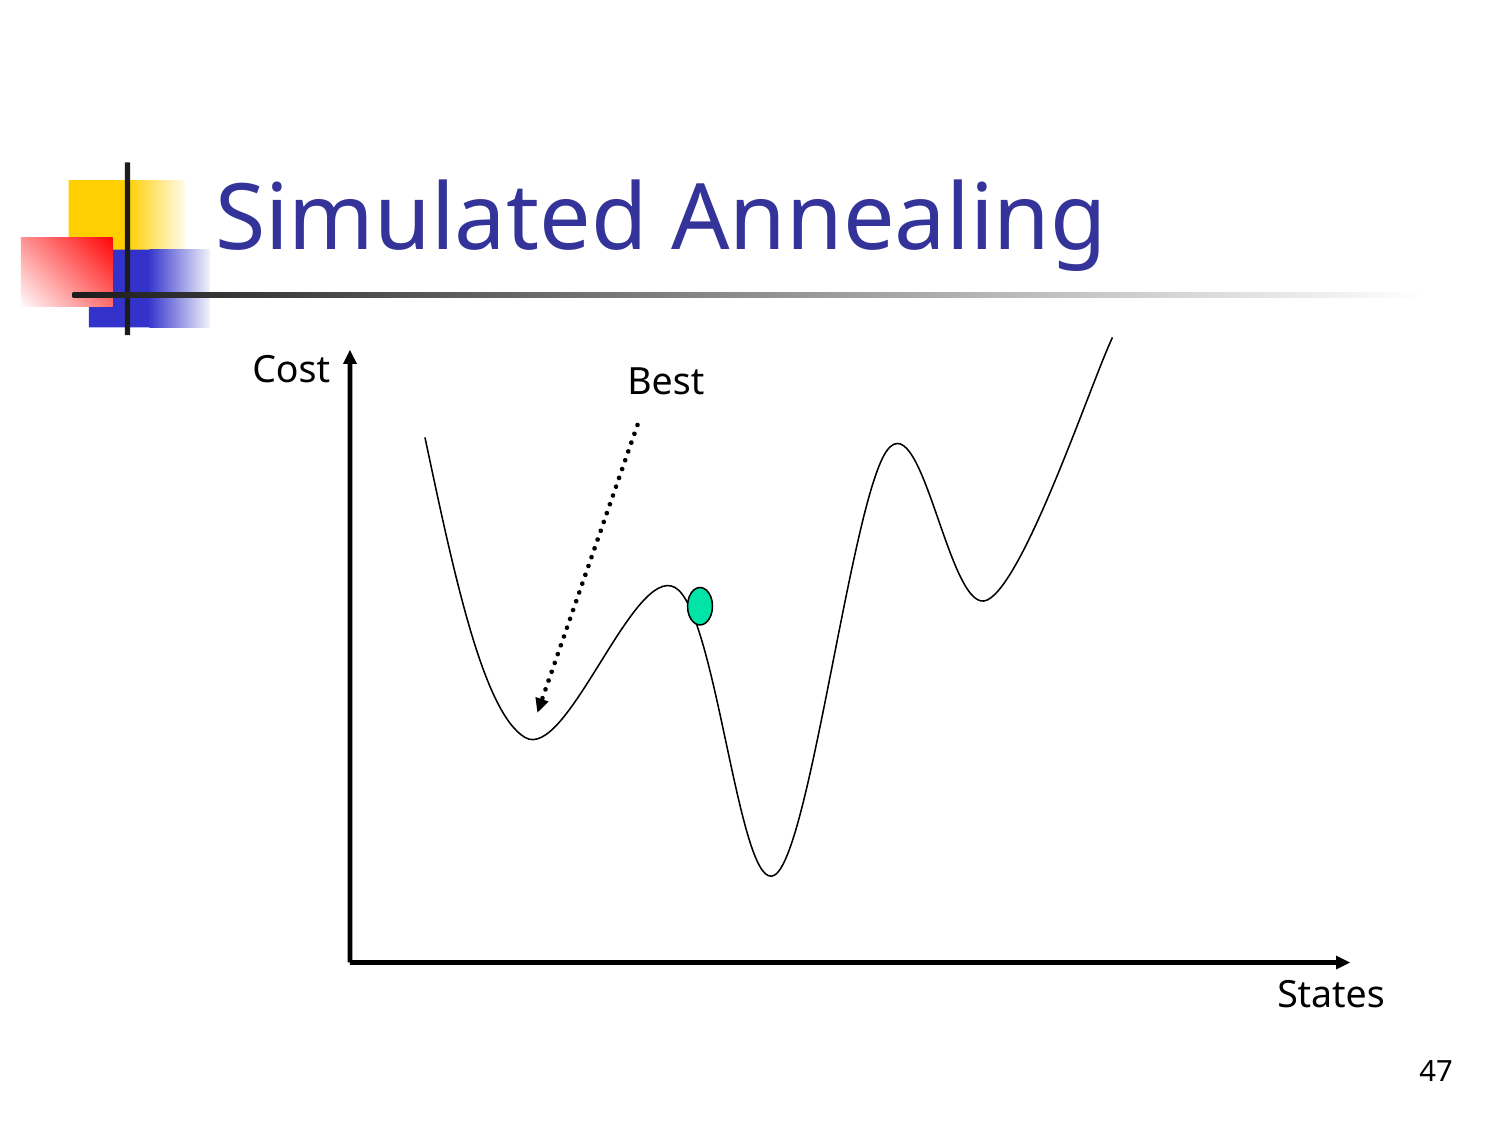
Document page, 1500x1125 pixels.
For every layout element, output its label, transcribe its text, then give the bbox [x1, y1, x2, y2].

text_box [1337, 956, 1349, 962]
text_box [687, 587, 713, 625]
text_box Cost [237, 337, 400, 398]
text_box [424, 337, 1113, 877]
slide_number 47 [1154, 1023, 1468, 1100]
text_box [535, 698, 548, 713]
title Simulated Annealing [199, 140, 1479, 276]
text_box Best [612, 349, 738, 410]
text_box States [1262, 962, 1438, 1023]
